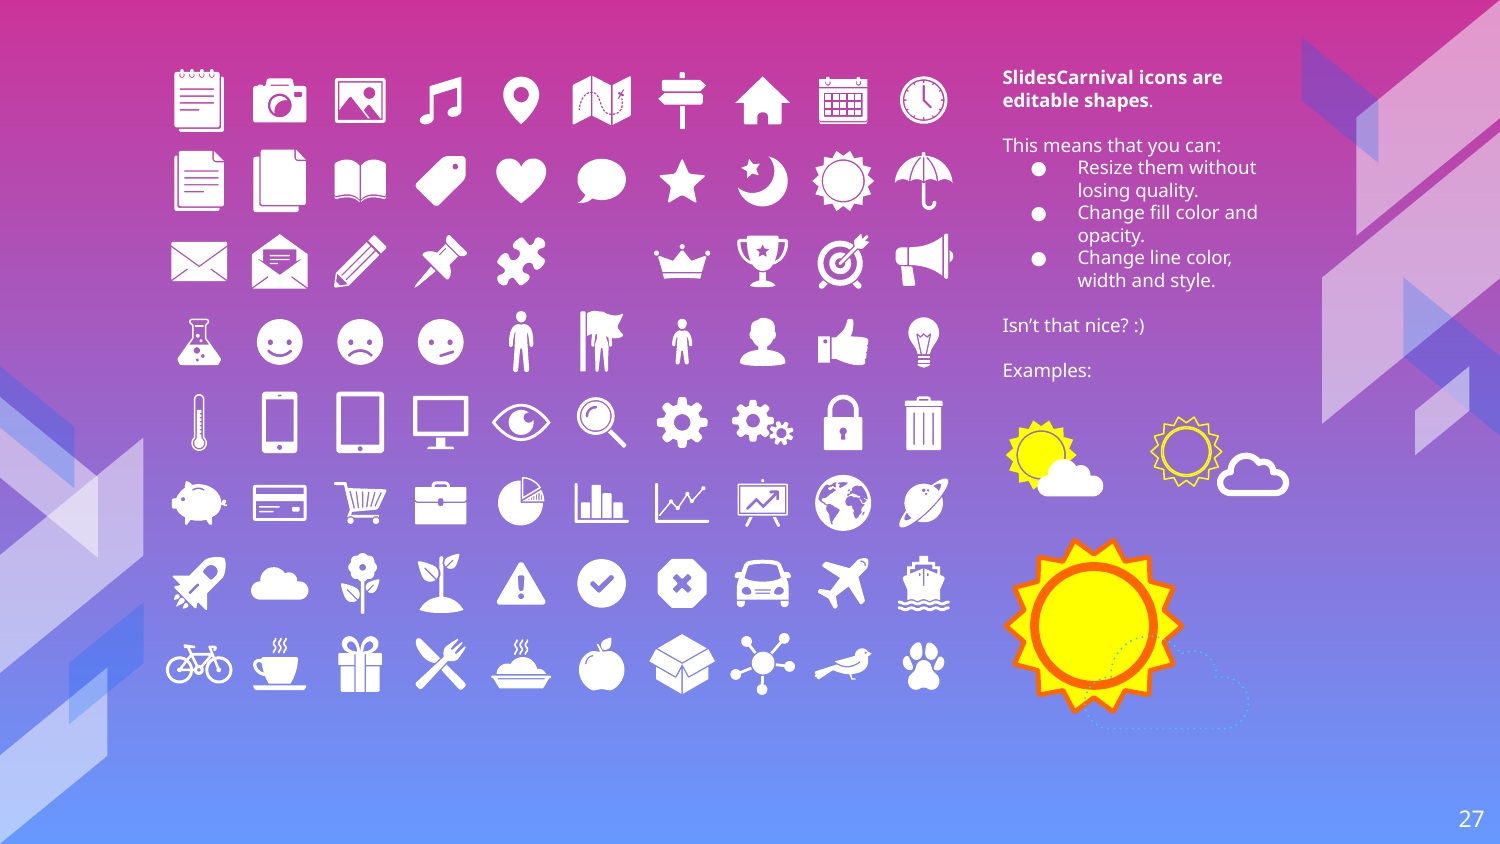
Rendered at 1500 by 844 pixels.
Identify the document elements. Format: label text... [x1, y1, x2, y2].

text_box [340, 552, 380, 615]
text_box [737, 156, 788, 207]
text_box [336, 391, 385, 454]
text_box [812, 150, 875, 212]
text_box [814, 648, 872, 680]
text_box [577, 158, 626, 203]
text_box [899, 478, 949, 528]
text_box [823, 394, 863, 451]
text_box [737, 478, 789, 528]
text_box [591, 311, 613, 372]
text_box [174, 150, 225, 212]
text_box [654, 482, 710, 523]
text_box [496, 562, 546, 605]
text_box [657, 558, 707, 608]
text_box [256, 319, 303, 365]
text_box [908, 317, 940, 368]
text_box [1150, 416, 1223, 487]
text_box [574, 482, 629, 523]
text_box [491, 639, 552, 689]
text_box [578, 637, 625, 691]
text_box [253, 149, 307, 213]
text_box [412, 395, 469, 450]
text_box [337, 319, 384, 365]
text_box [414, 481, 467, 525]
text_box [576, 396, 627, 448]
text_box [577, 559, 626, 608]
text_box SlidesCarnival icons are editable shapes. This means that you can: Resize them without losing quality. Change fill color and opacity. Change line color, width and style. Isn’t that nice? :) Examples: [987, 51, 1292, 302]
text_box [496, 158, 547, 204]
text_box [334, 159, 387, 203]
text_box [415, 156, 466, 206]
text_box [1005, 420, 1077, 490]
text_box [614, 310, 624, 372]
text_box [414, 234, 468, 288]
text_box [649, 633, 716, 694]
text_box [251, 567, 309, 600]
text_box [580, 310, 590, 372]
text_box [177, 318, 222, 366]
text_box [731, 399, 794, 446]
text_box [899, 76, 948, 124]
text_box [1079, 465, 1104, 497]
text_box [734, 559, 792, 608]
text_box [252, 484, 307, 522]
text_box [897, 555, 950, 612]
text_box [656, 397, 708, 448]
text_box [1090, 651, 1249, 729]
text_box [817, 558, 869, 609]
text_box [497, 476, 545, 526]
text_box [653, 243, 711, 279]
slide_number ‹#› [1403, 789, 1500, 844]
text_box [191, 393, 208, 452]
text_box [1225, 455, 1286, 493]
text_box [333, 235, 387, 288]
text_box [904, 396, 943, 451]
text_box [417, 553, 464, 614]
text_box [252, 637, 307, 691]
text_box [671, 318, 693, 365]
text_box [174, 68, 225, 133]
text_box [739, 317, 786, 367]
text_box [818, 76, 868, 125]
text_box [817, 318, 869, 366]
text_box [171, 241, 228, 282]
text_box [730, 632, 796, 696]
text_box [817, 233, 870, 289]
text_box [491, 403, 551, 442]
text_box [419, 76, 462, 125]
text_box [251, 233, 308, 289]
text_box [895, 233, 954, 287]
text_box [508, 310, 534, 373]
text_box [165, 644, 233, 684]
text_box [1005, 539, 1183, 713]
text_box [334, 77, 386, 123]
text_box [171, 481, 228, 525]
text_box [735, 76, 791, 125]
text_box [658, 71, 707, 130]
text_box [659, 159, 705, 203]
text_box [338, 635, 383, 692]
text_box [894, 151, 953, 211]
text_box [415, 638, 466, 690]
text_box [497, 237, 546, 286]
text_box [261, 391, 298, 454]
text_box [736, 235, 789, 288]
text_box [503, 76, 540, 125]
text_box [417, 319, 464, 365]
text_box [172, 556, 226, 611]
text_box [252, 78, 307, 123]
text_box [815, 474, 872, 531]
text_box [333, 481, 387, 525]
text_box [572, 75, 632, 126]
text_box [902, 642, 945, 691]
